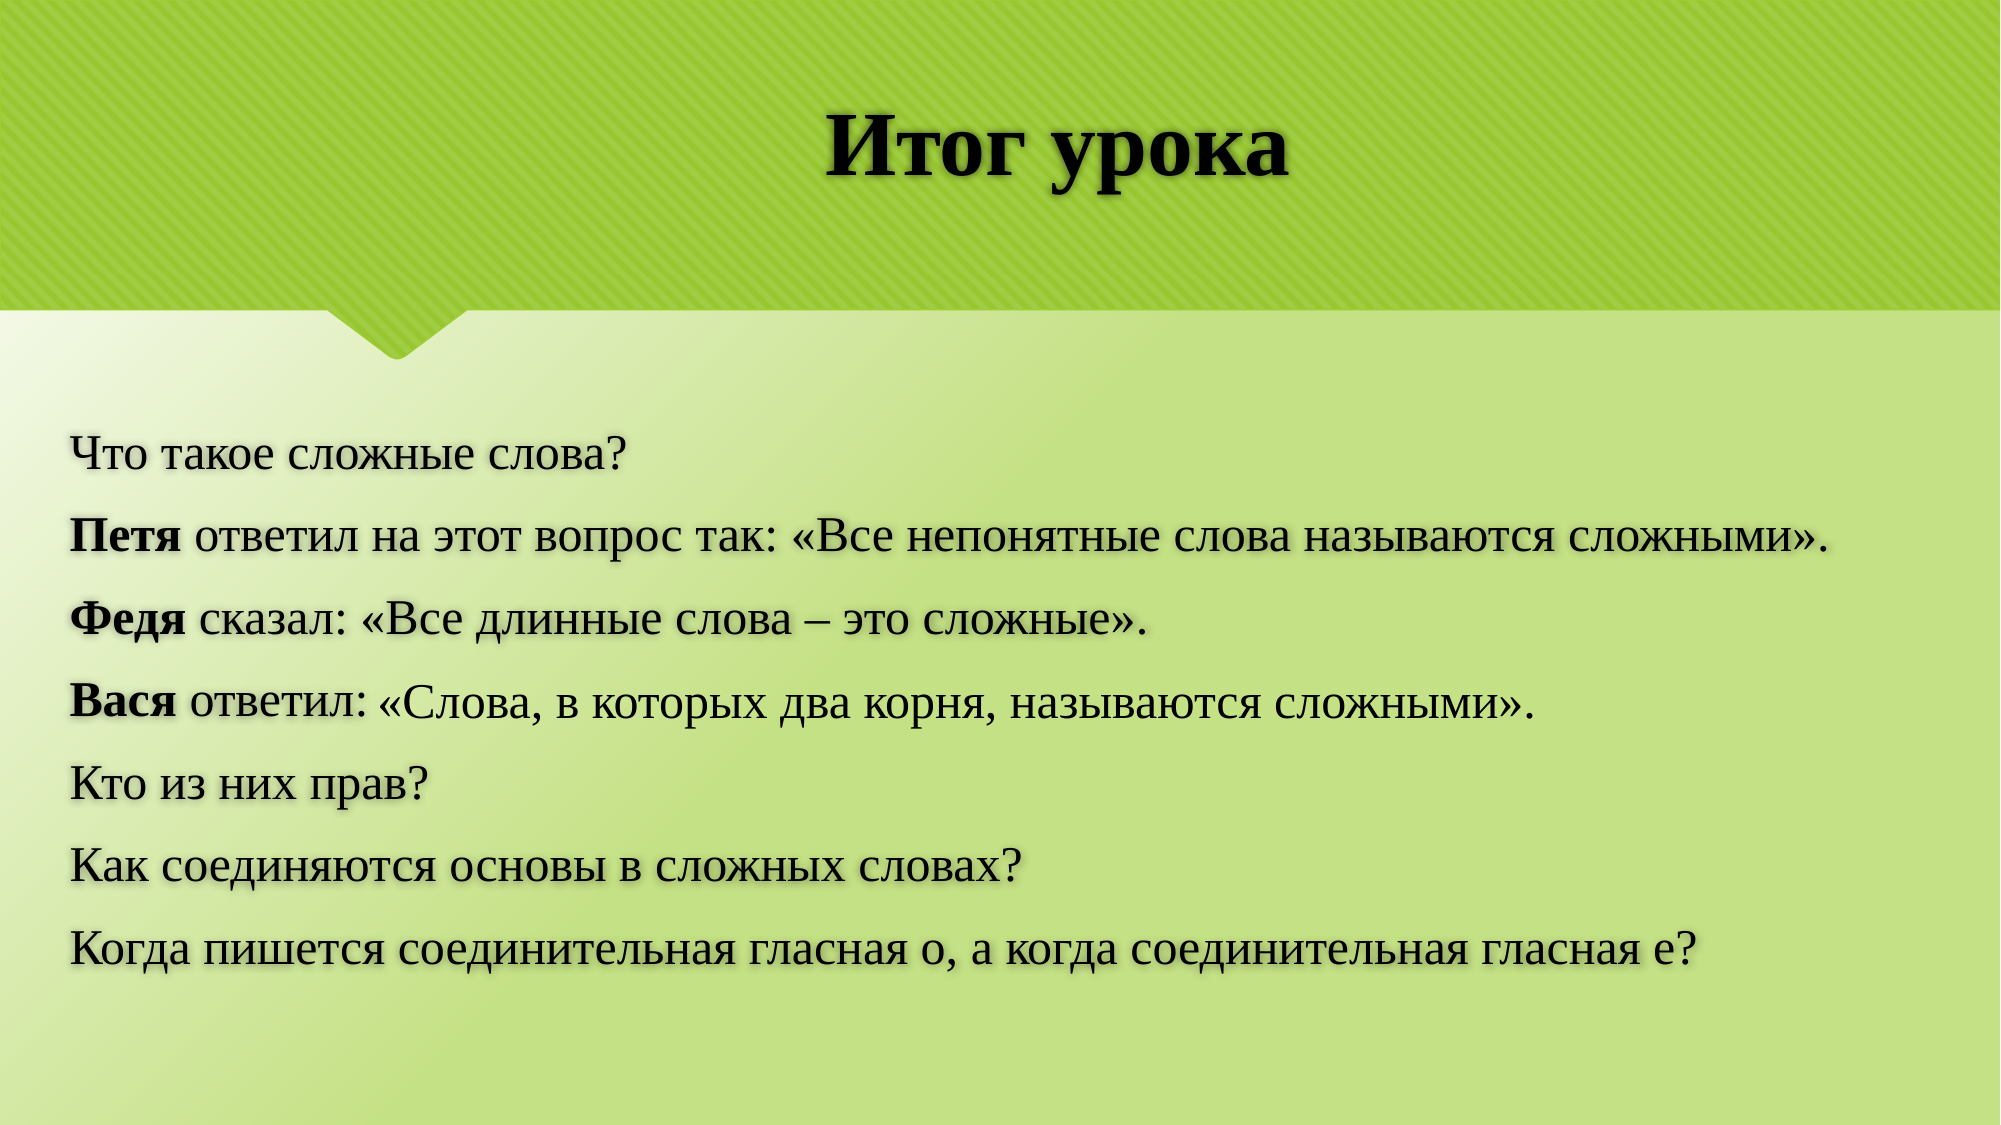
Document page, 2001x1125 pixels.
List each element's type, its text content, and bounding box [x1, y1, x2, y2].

title Итог урока [660, 152, 1457, 312]
list Что такое сложные слова? Петя ответил на этот вопрос так: «Все непонятные слова называются сложными». Федя сказал: «Все длинные слова – это сложные». Вася ответил: Кто из них прав? Как соединяются основы в сложных словах? Когда пишется соединительная гласная о, а когда соединительная гласная е? [54, 364, 1866, 1094]
text_box «Слова, в которых два корня, называются сложными». [362, 661, 1804, 796]
